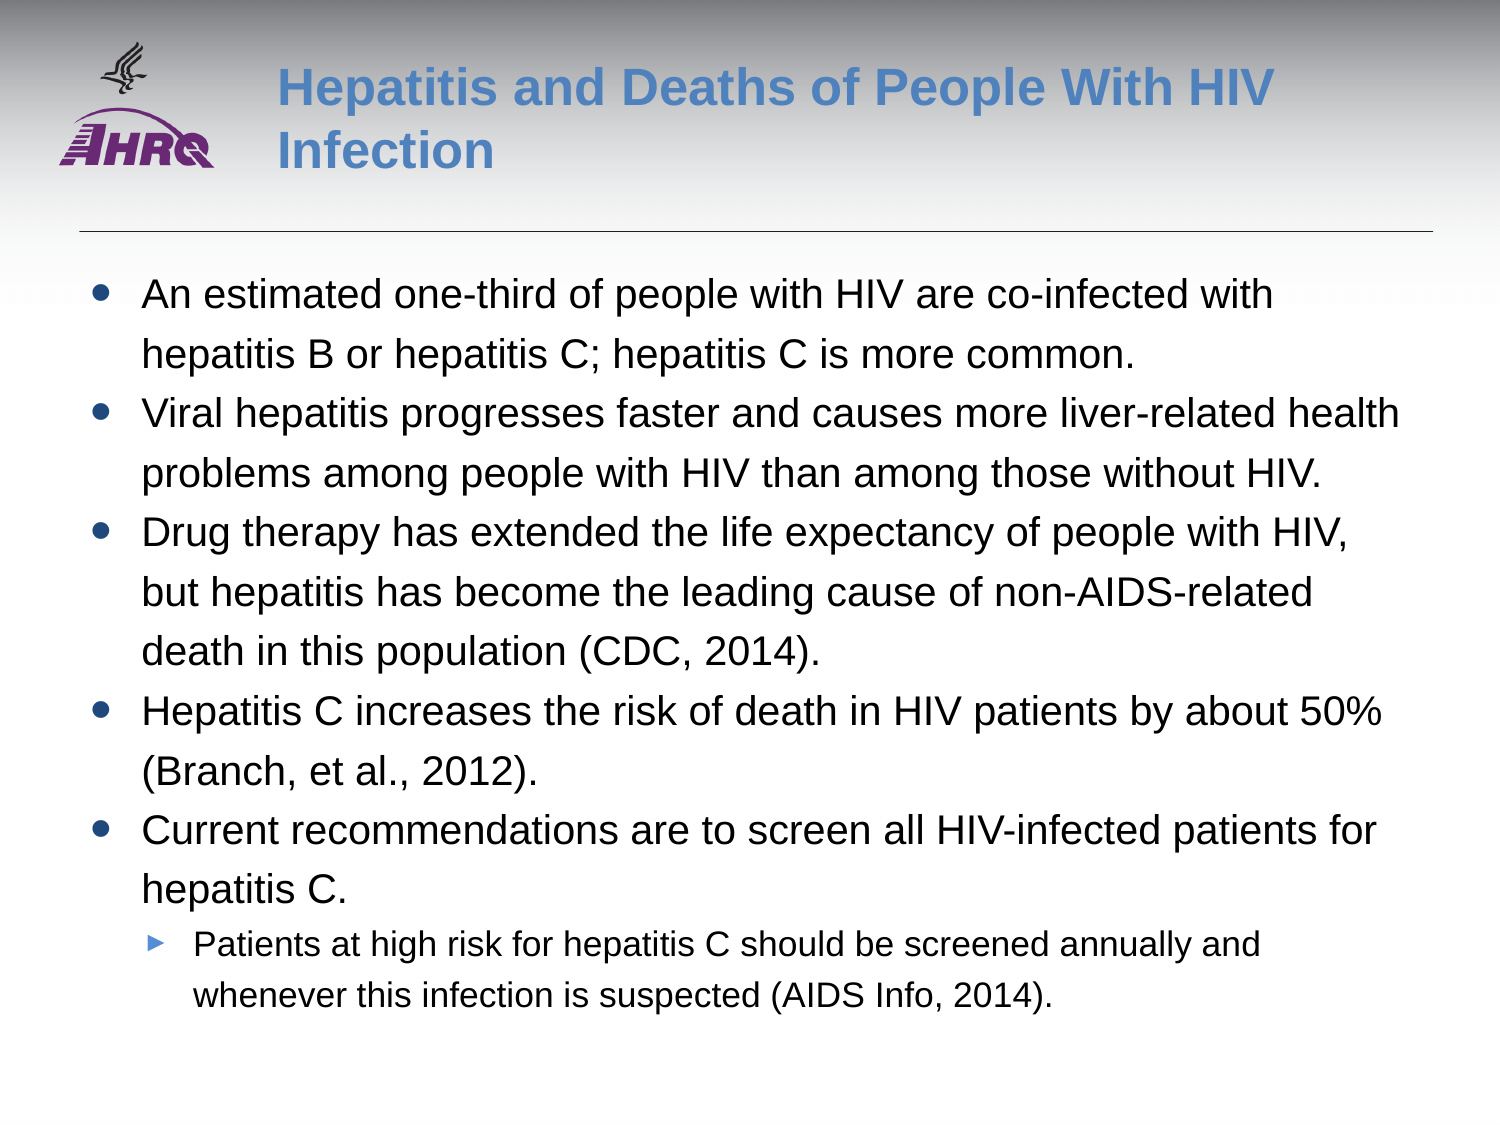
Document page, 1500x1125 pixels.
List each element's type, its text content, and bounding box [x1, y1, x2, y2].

picture [0, 0, 1500, 1125]
title Hepatitis and Deaths of People With HIV Infection [262, 45, 1425, 188]
list An estimated one-third of people with HIV are co-infected with hepatitis B or hepatitis C; hepatitis C is more common. Viral hepatitis progresses faster and causes more liver-related health problems among people with HIV than among those without HIV. Drug therapy has extended the life expectancy of people with HIV, but hepatitis has become the leading cause of non-AIDS-related death in this population (CDC, 2014). Hepatitis C increases the risk of death in HIV patients by about 50% (Branch, et al., 2012). Current recommendations are to screen all HIV-infected patients for hepatitis C. Patients at high risk for hepatitis C should be screened annually and whenever this infection is suspected (AIDS Info, 2014). [75, 249, 1425, 1050]
